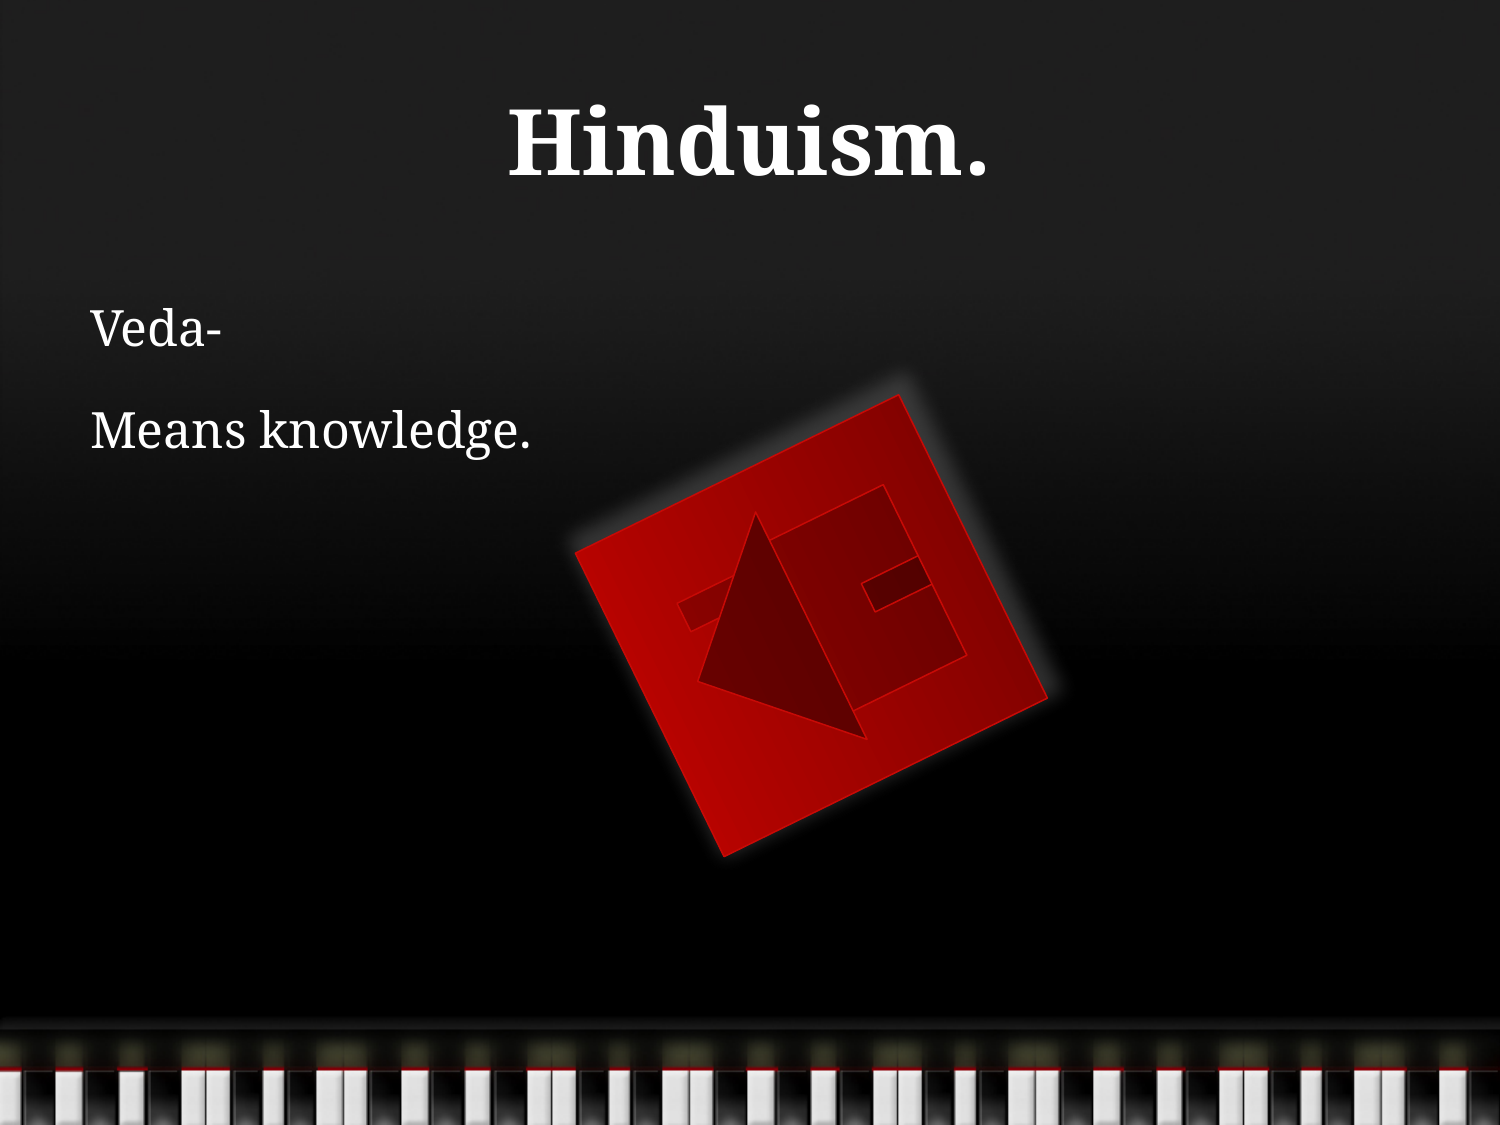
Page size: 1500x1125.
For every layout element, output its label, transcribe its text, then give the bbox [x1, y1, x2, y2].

text_box [574, 394, 1049, 858]
picture [0, 0, 1500, 1125]
list Veda- Means knowledge. [75, 288, 1425, 925]
title Hinduism. [75, 45, 1425, 233]
